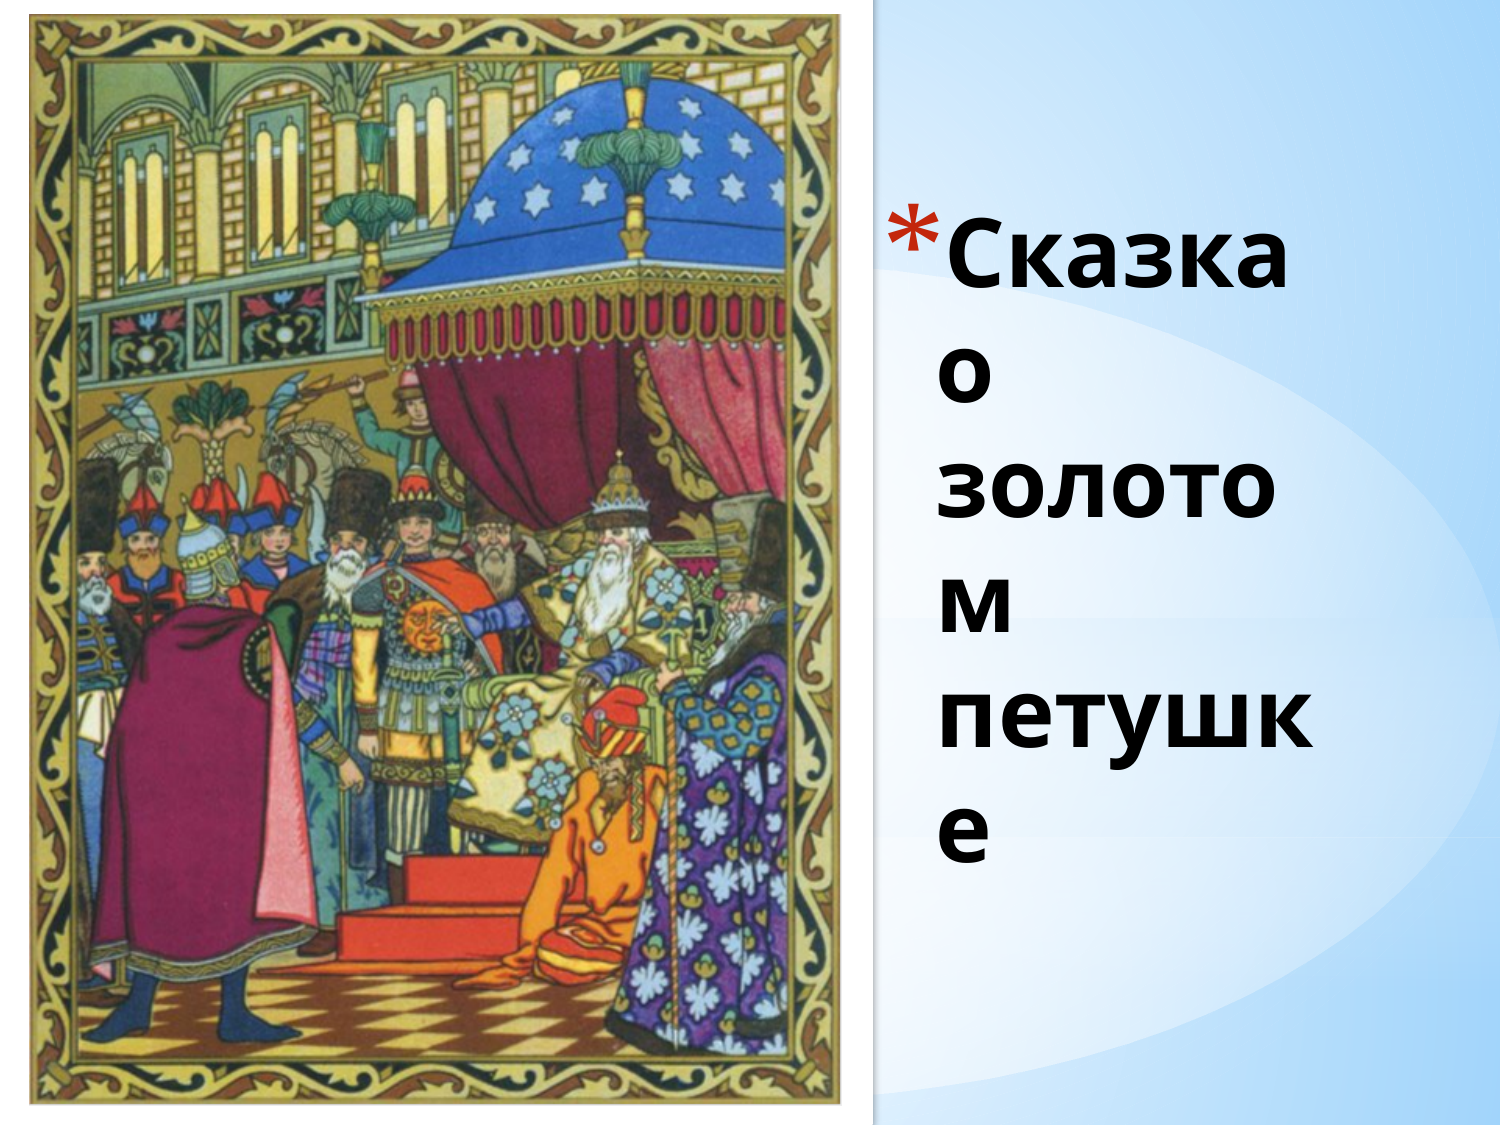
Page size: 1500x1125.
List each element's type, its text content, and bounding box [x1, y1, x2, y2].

title Сказка о золотом петушке [879, 184, 1363, 905]
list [29, 14, 843, 1107]
